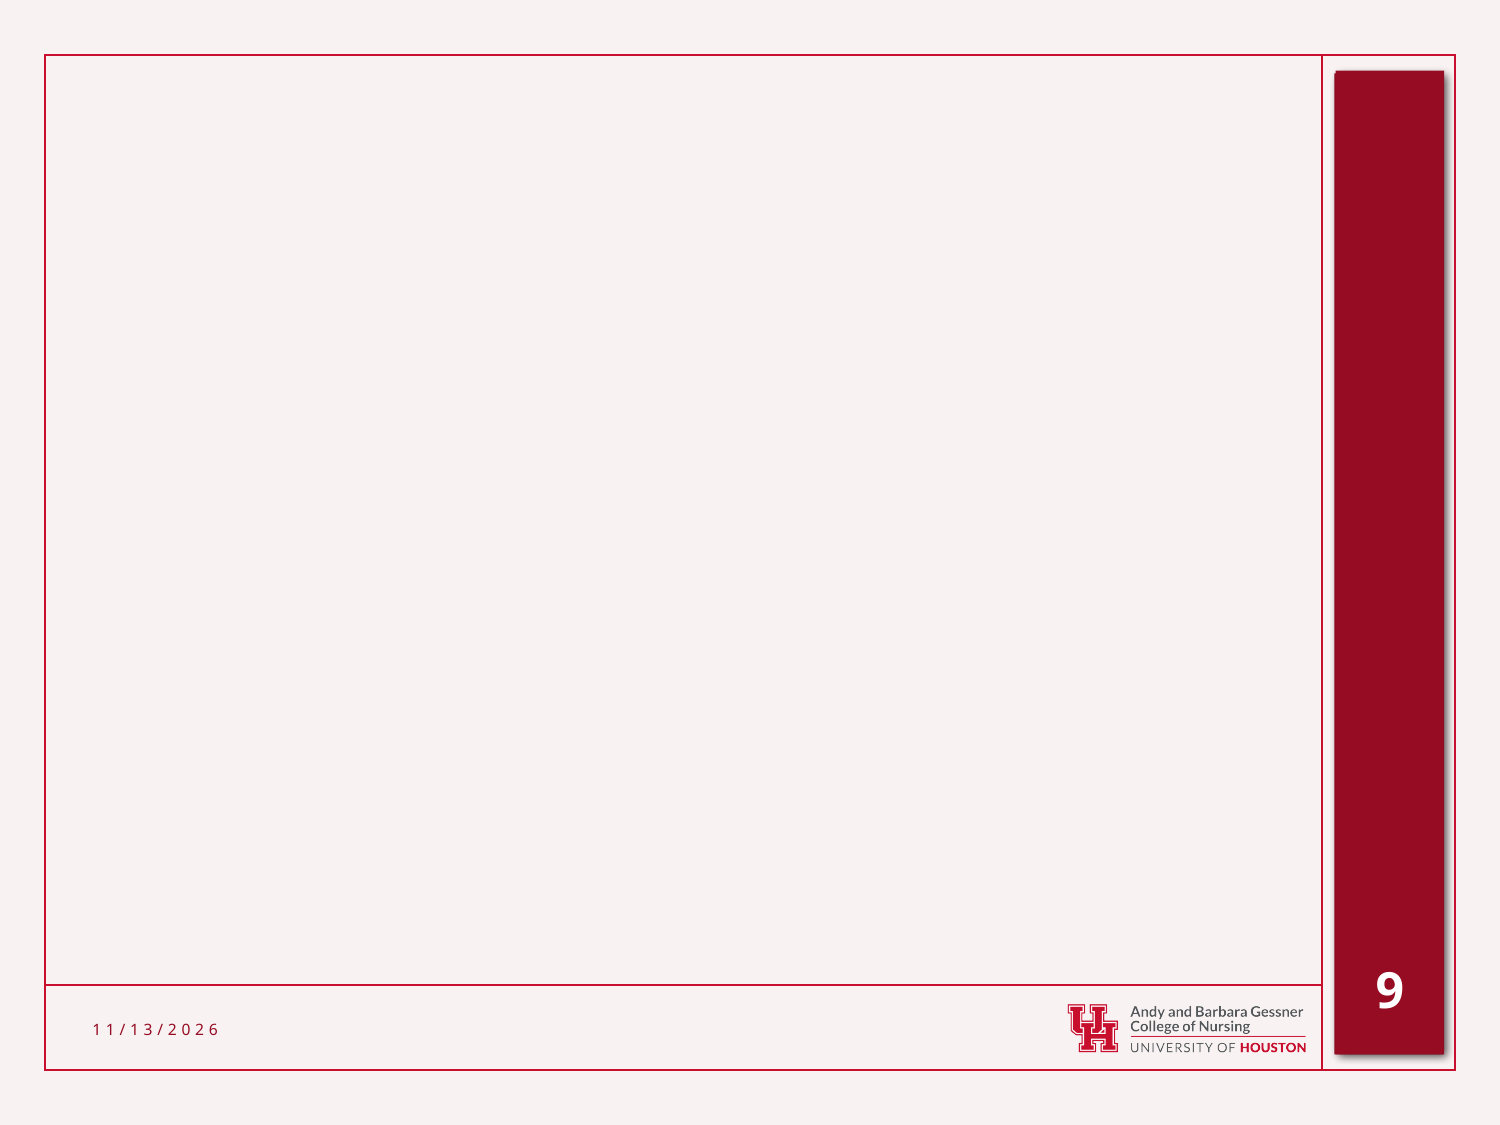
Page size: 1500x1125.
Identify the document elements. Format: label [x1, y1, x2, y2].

slide_number [77, 1007, 466, 1055]
picture [1063, 992, 1331, 1065]
